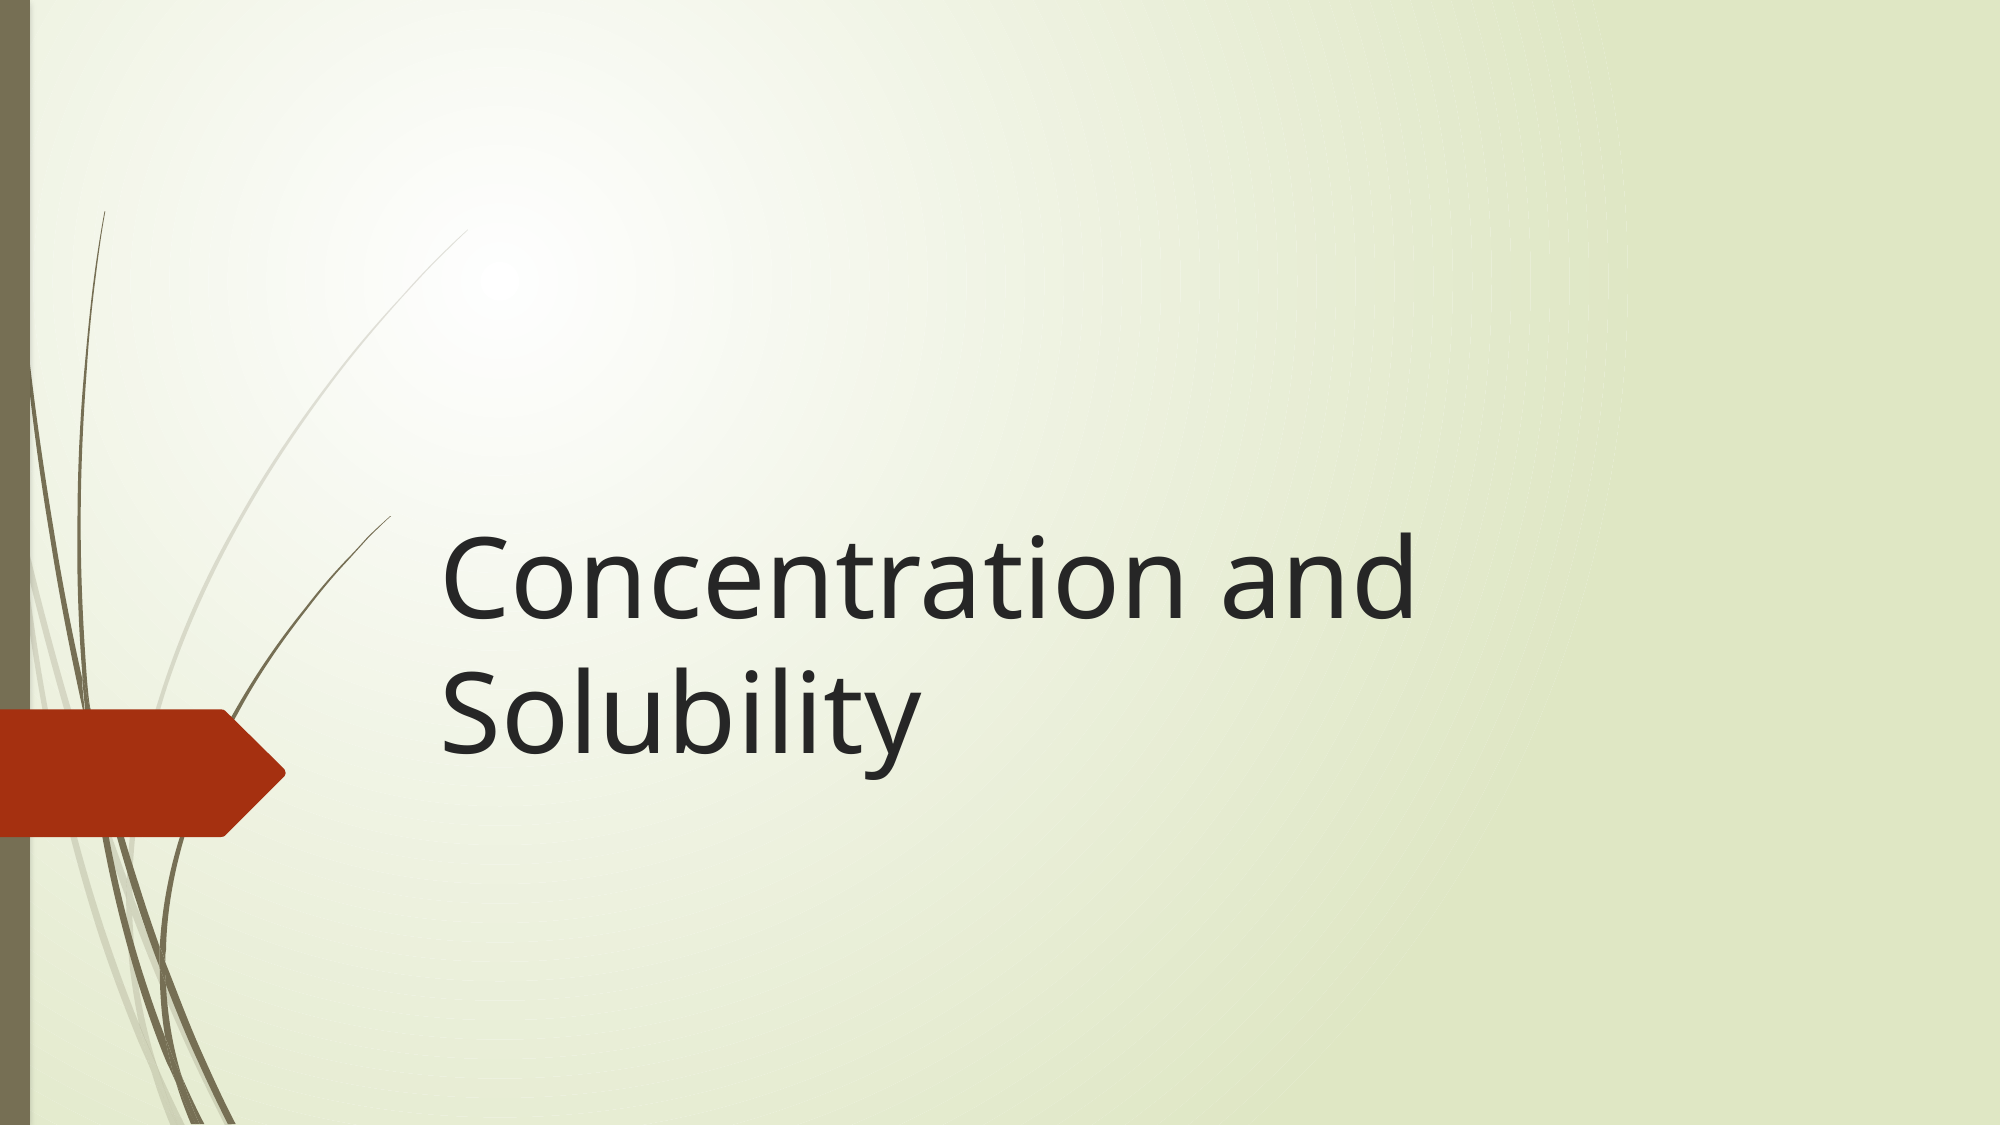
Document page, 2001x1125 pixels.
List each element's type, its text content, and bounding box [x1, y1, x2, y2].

title Concentration and Solubility [424, 412, 1888, 784]
